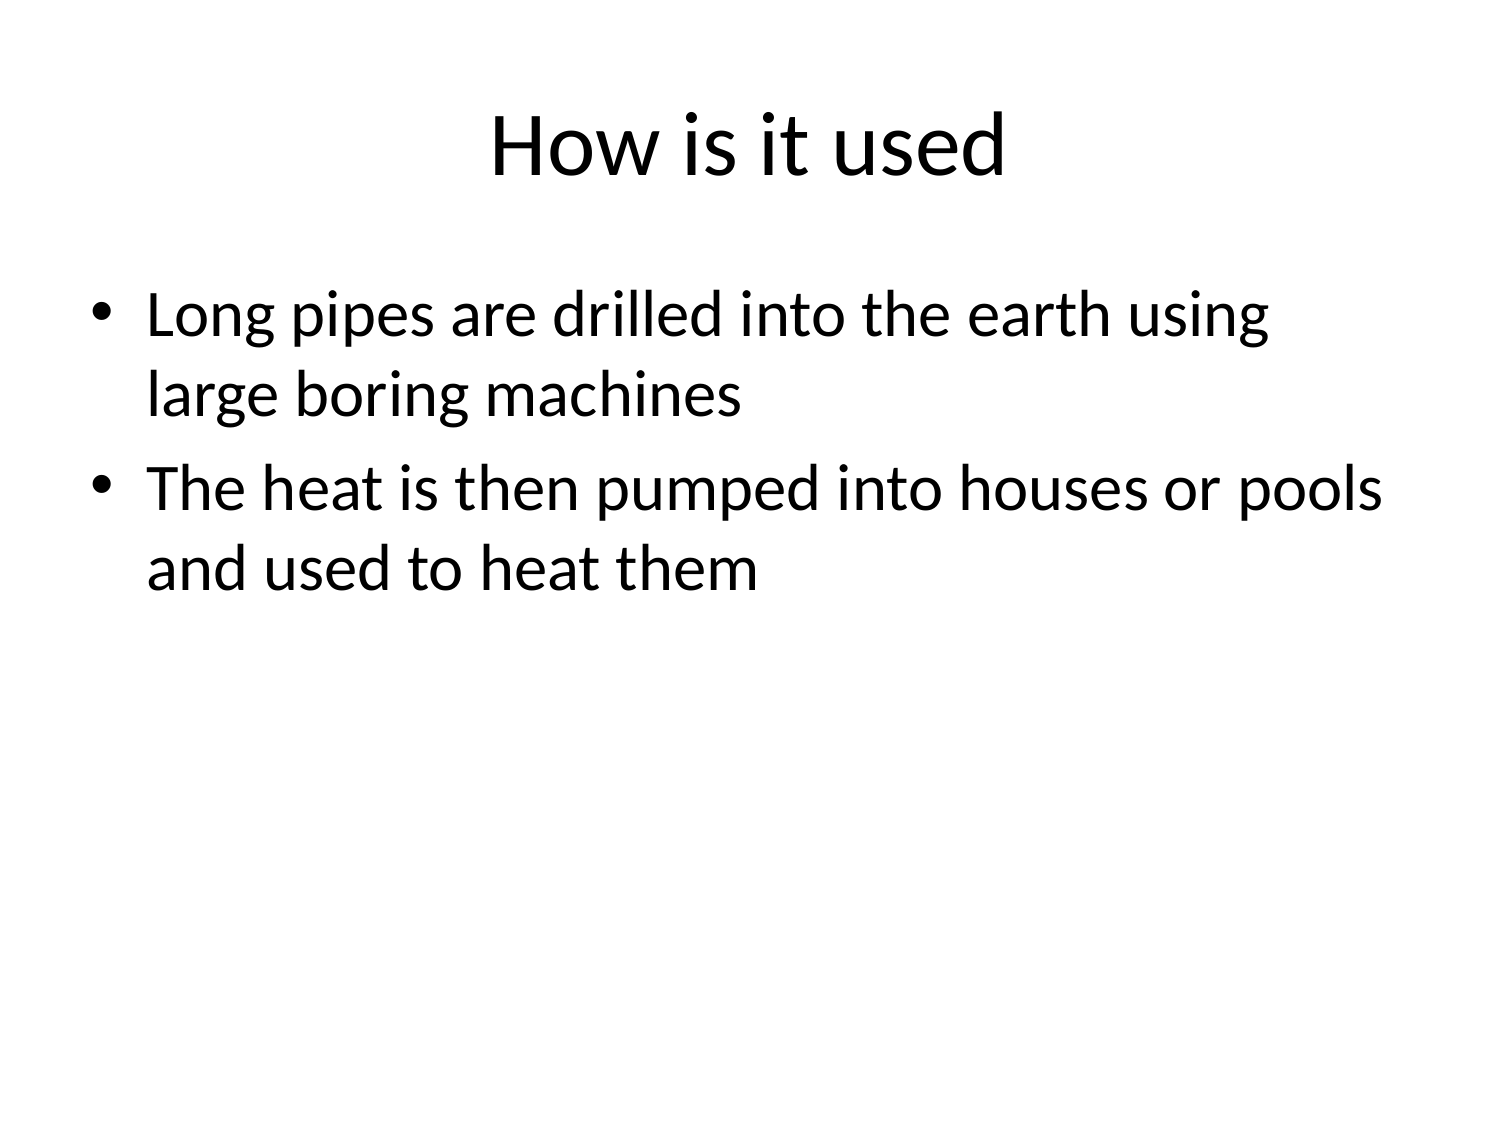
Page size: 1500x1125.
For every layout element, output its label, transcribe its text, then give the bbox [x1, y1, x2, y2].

title How is it used [75, 45, 1425, 233]
list Long pipes are drilled into the earth using large boring machines The heat is then pumped into houses or pools and used to heat them [75, 262, 1425, 1005]
